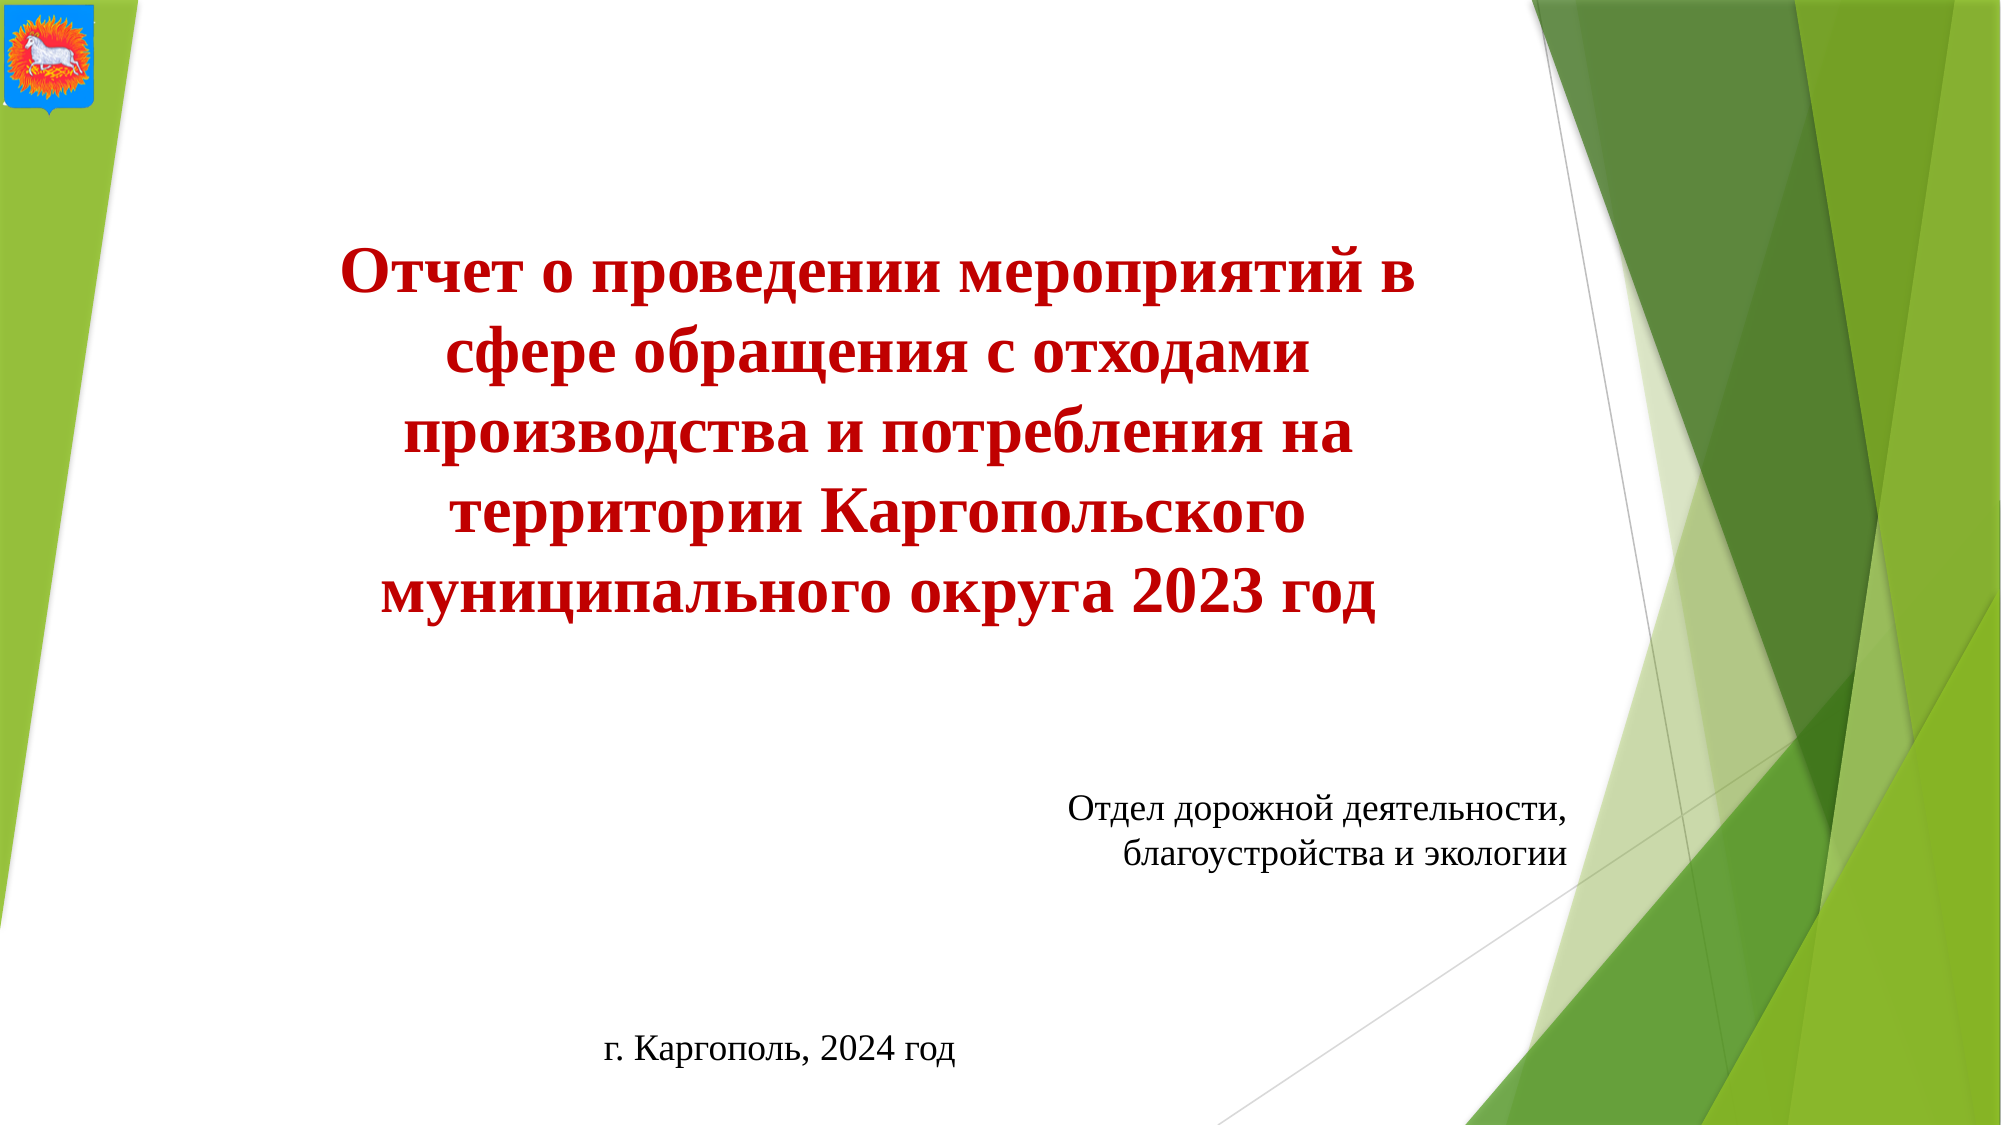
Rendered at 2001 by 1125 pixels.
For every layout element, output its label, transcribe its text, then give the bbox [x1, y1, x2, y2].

title Отчет о проведении мероприятий в сфере обращения с отходами производства и потребления на территории Каргопольского муниципального округа 2023 год [240, 242, 1518, 634]
subtitle Отдел дорожной деятельности, благоустройства и экологии [836, 775, 1583, 960]
picture [0, 0, 112, 126]
text_box г. Каргополь, 2024 год [589, 1015, 971, 1076]
